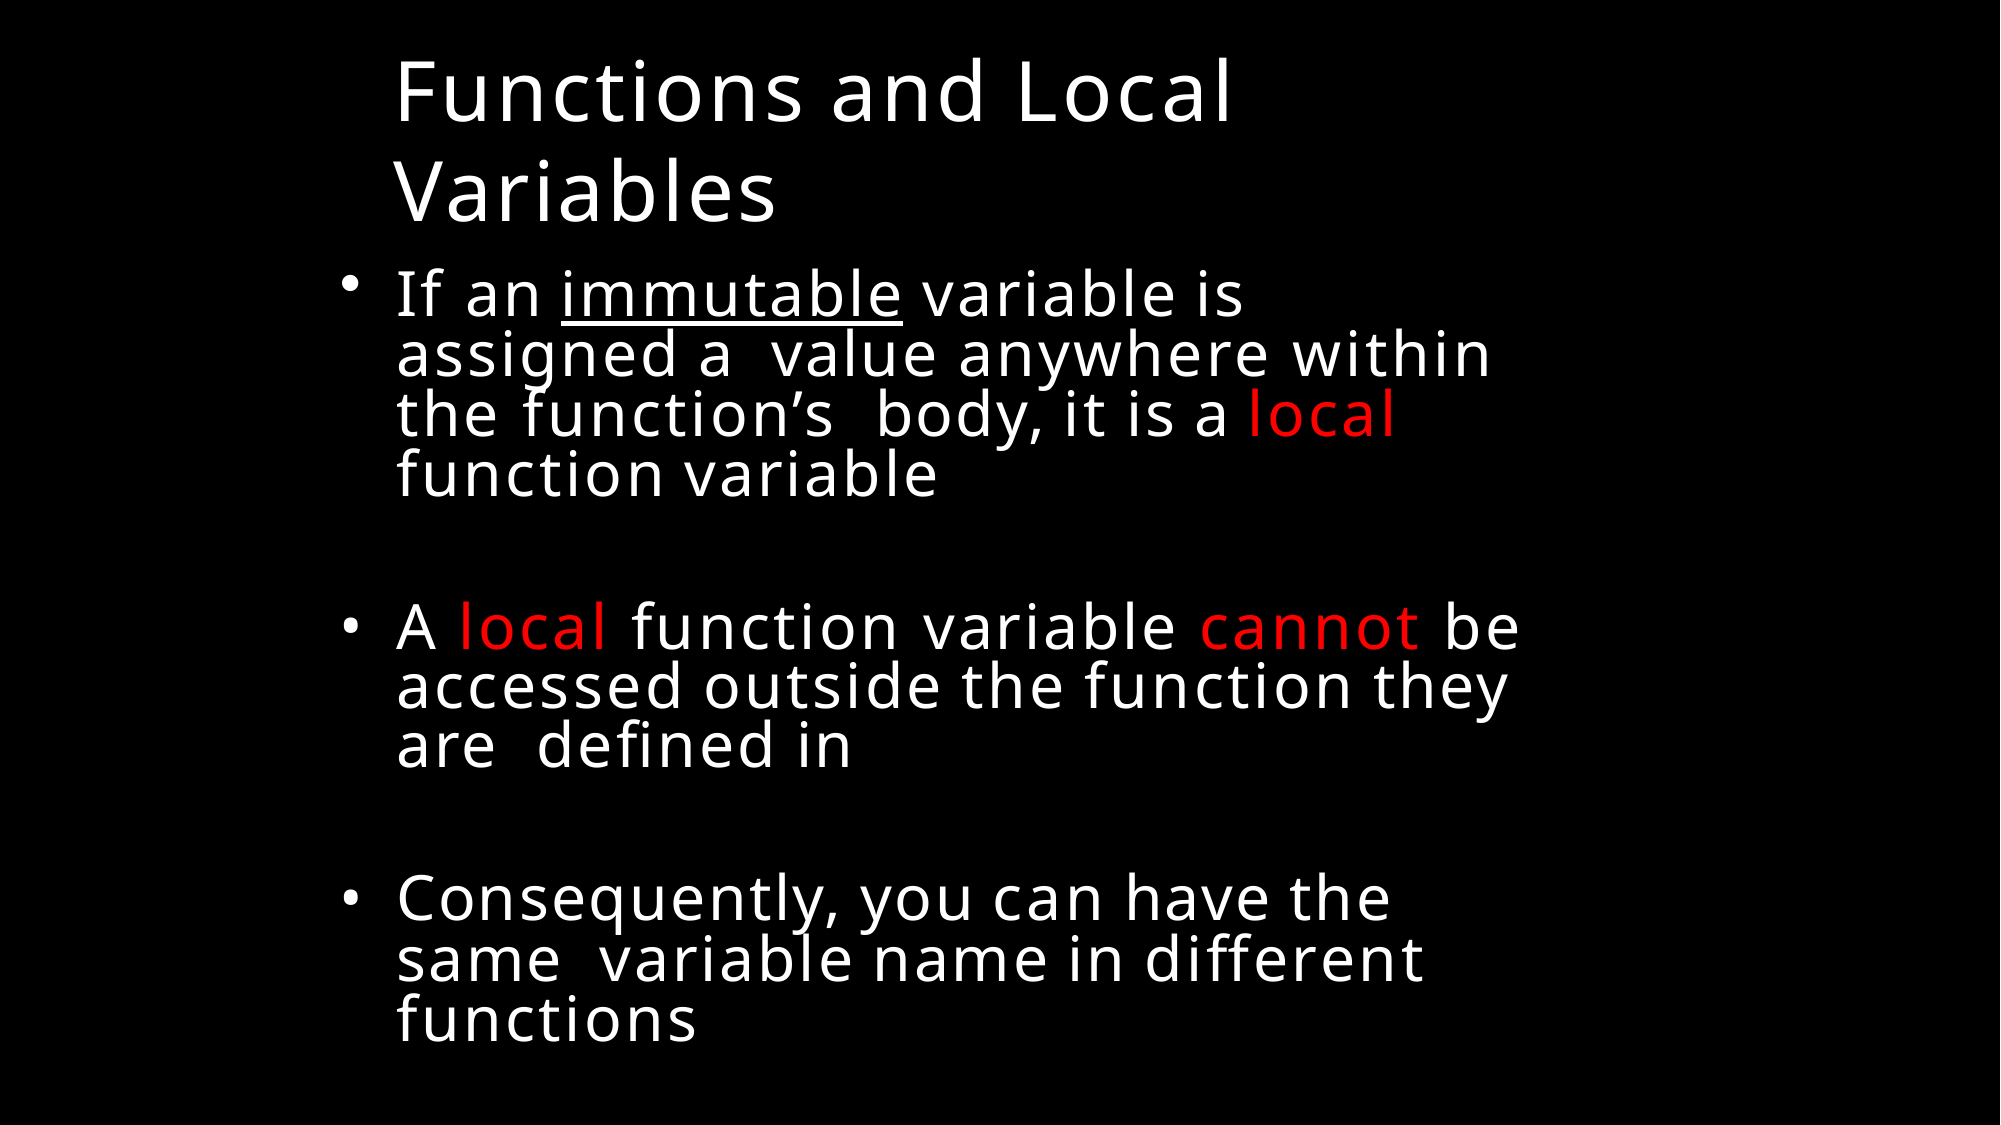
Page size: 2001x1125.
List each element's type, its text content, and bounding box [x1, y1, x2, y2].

title Functions and Local Variables [391, 35, 1609, 238]
text_box If an immutable variable is assigned a value anywhere within the function’s body, it is a local function variable A local function variable cannot be accessed outside the function they are defined in Consequently, you can have the same variable name in different functions [337, 251, 1569, 1055]
